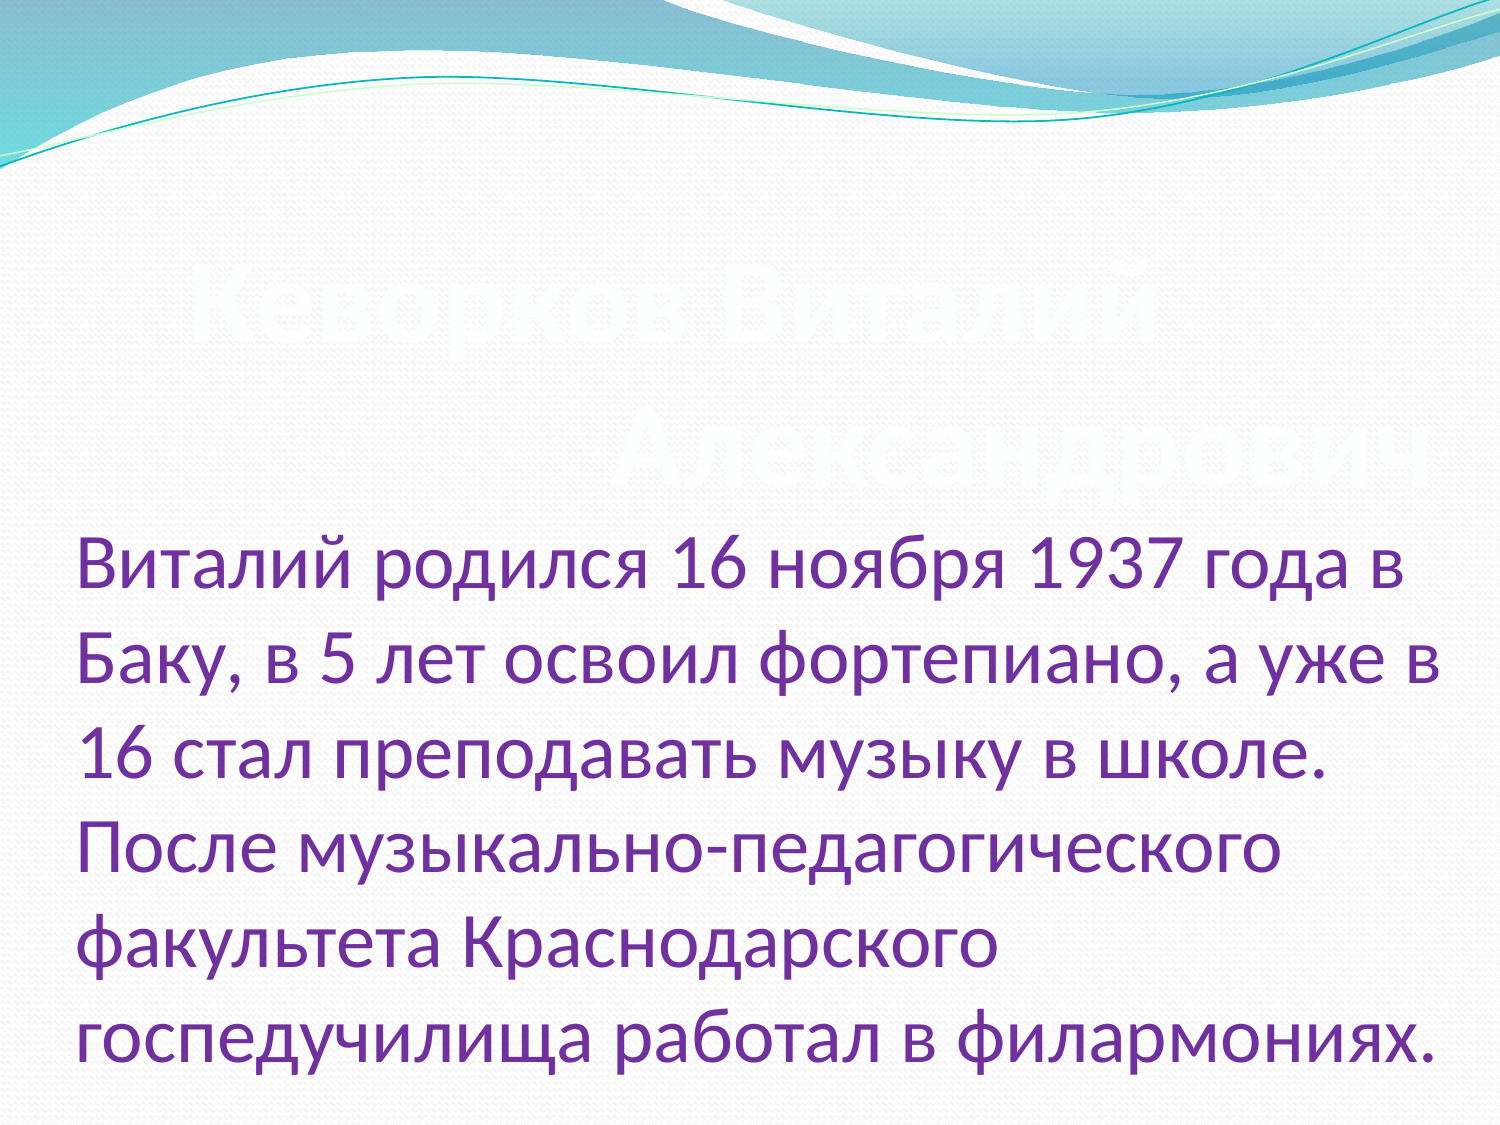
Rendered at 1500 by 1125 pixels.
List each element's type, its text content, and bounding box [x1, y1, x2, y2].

title Кеворков Виталий Александрович Виталий родился 16 ноября 1937 года в Баку, в 5 лет освоил фортепиано, а уже в 16 стал преподавать музыку в школе. После музыкально-педагогического факультета Краснодарского госпедучилища работал в филармониях. [75, 115, 1454, 1079]
